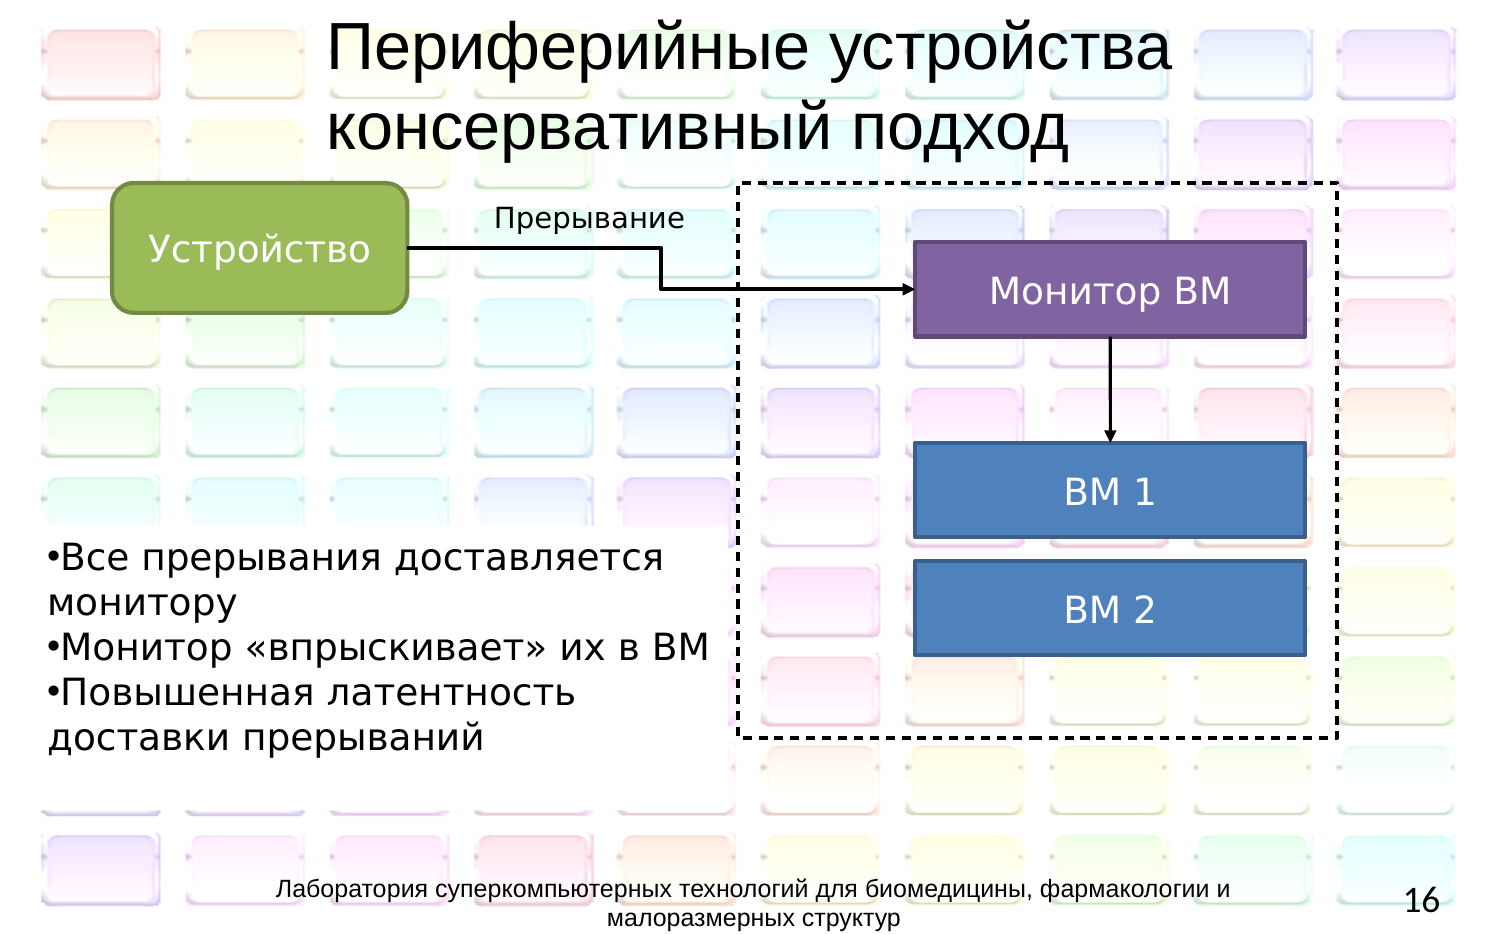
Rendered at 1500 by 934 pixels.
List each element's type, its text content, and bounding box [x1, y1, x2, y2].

text_box [738, 182, 1338, 739]
text_box Периферийные устройства консервативный подход [75, 17, 1425, 148]
text_box Устройство [112, 182, 408, 313]
text_box Все прерывания доставляется монитору Монитор «впрыскивает» их в ВМ Повышенная латентность доставки прерываний [32, 525, 728, 811]
text_box Прерывание [479, 191, 701, 242]
text_box 16 [1387, 868, 1473, 918]
text_box Лаборатория суперкомпьютерных технологий для биомедицины, фармакологии и малоразмерных структур [171, 864, 1338, 915]
text_box [1104, 336, 1117, 443]
picture [0, 0, 1500, 933]
text_box [407, 248, 916, 296]
